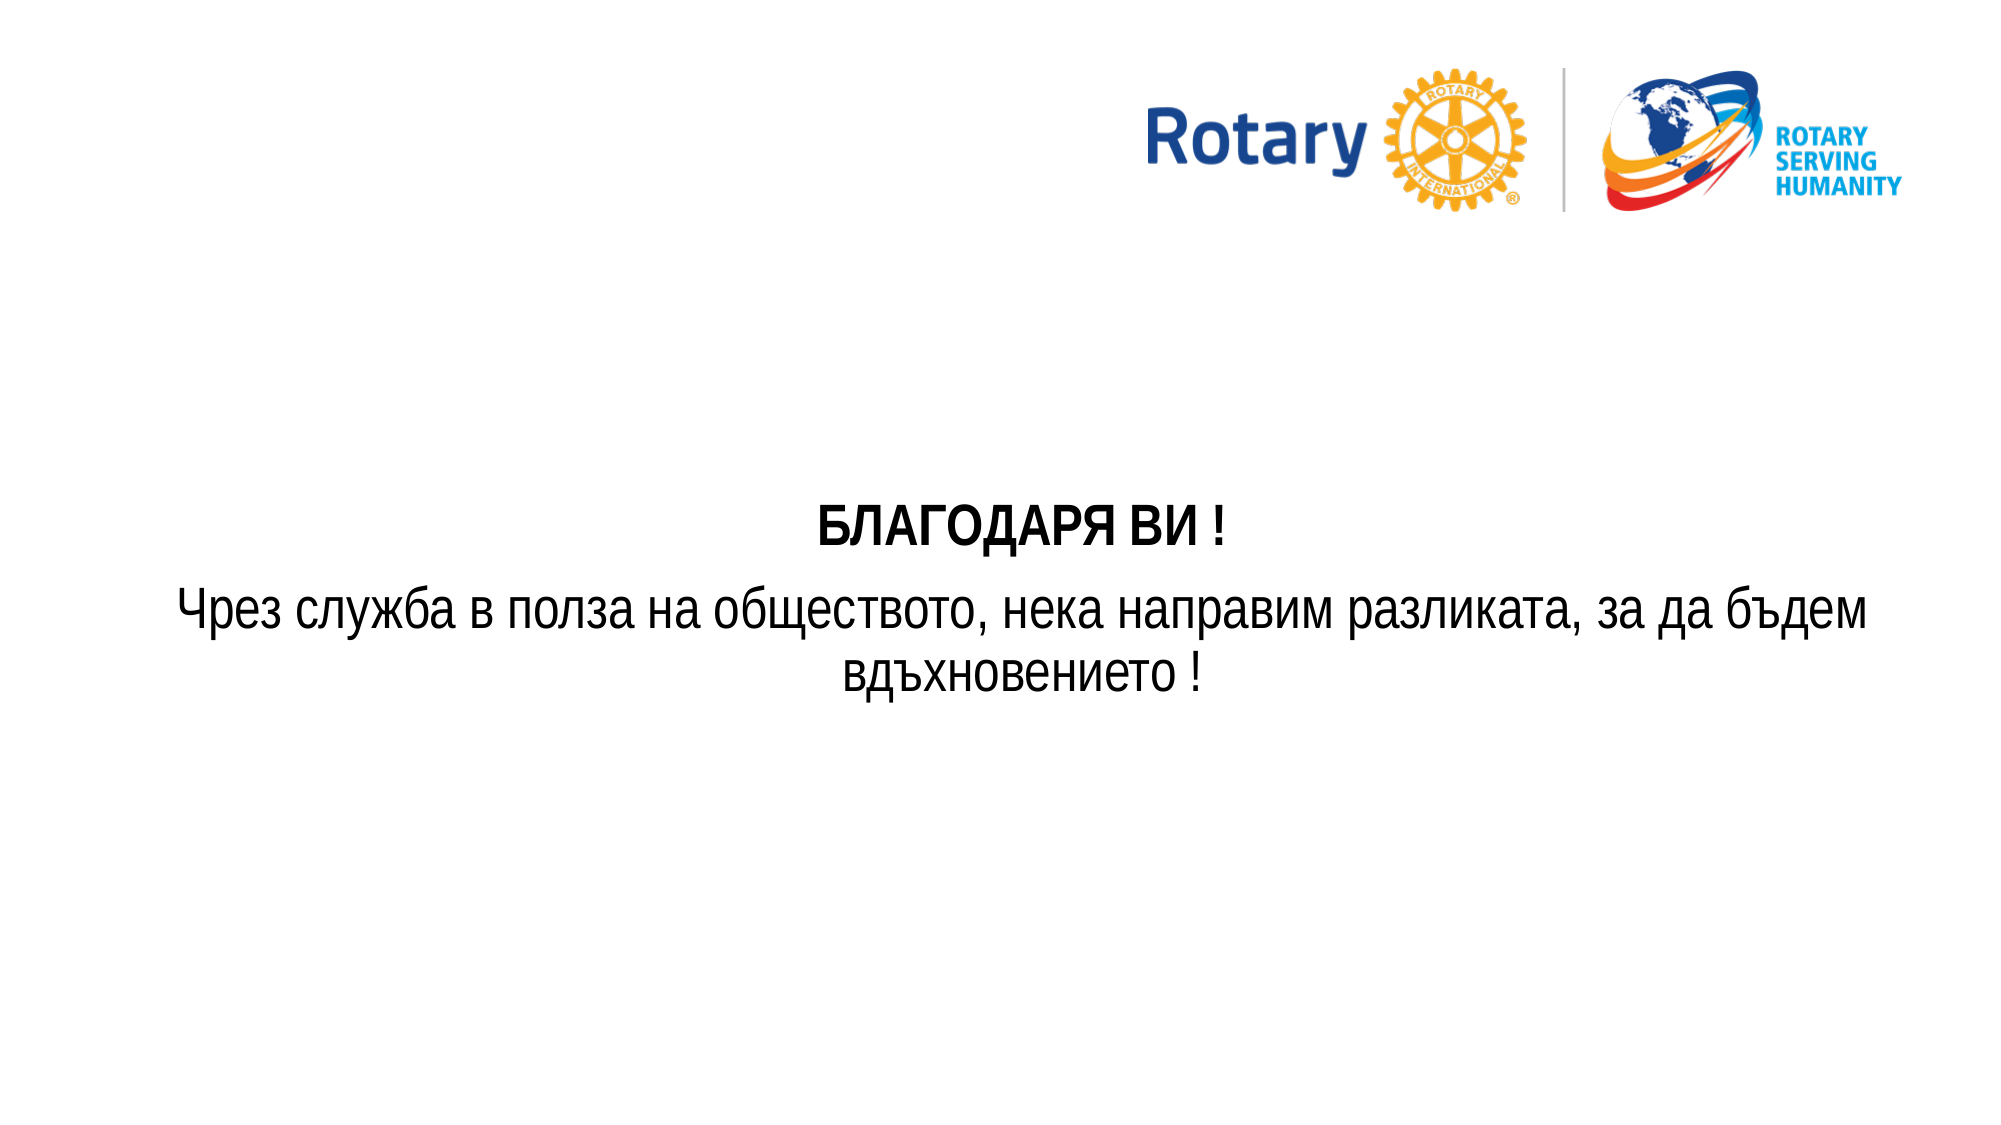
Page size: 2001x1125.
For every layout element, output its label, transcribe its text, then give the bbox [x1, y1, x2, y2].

picture [1148, 68, 1902, 212]
subtitle БЛАГОДАРЯ ВИ ! Чрез служба в полза на обществото, нека направим разликата, за да бъдем вдъхновението ! [127, 487, 1919, 903]
